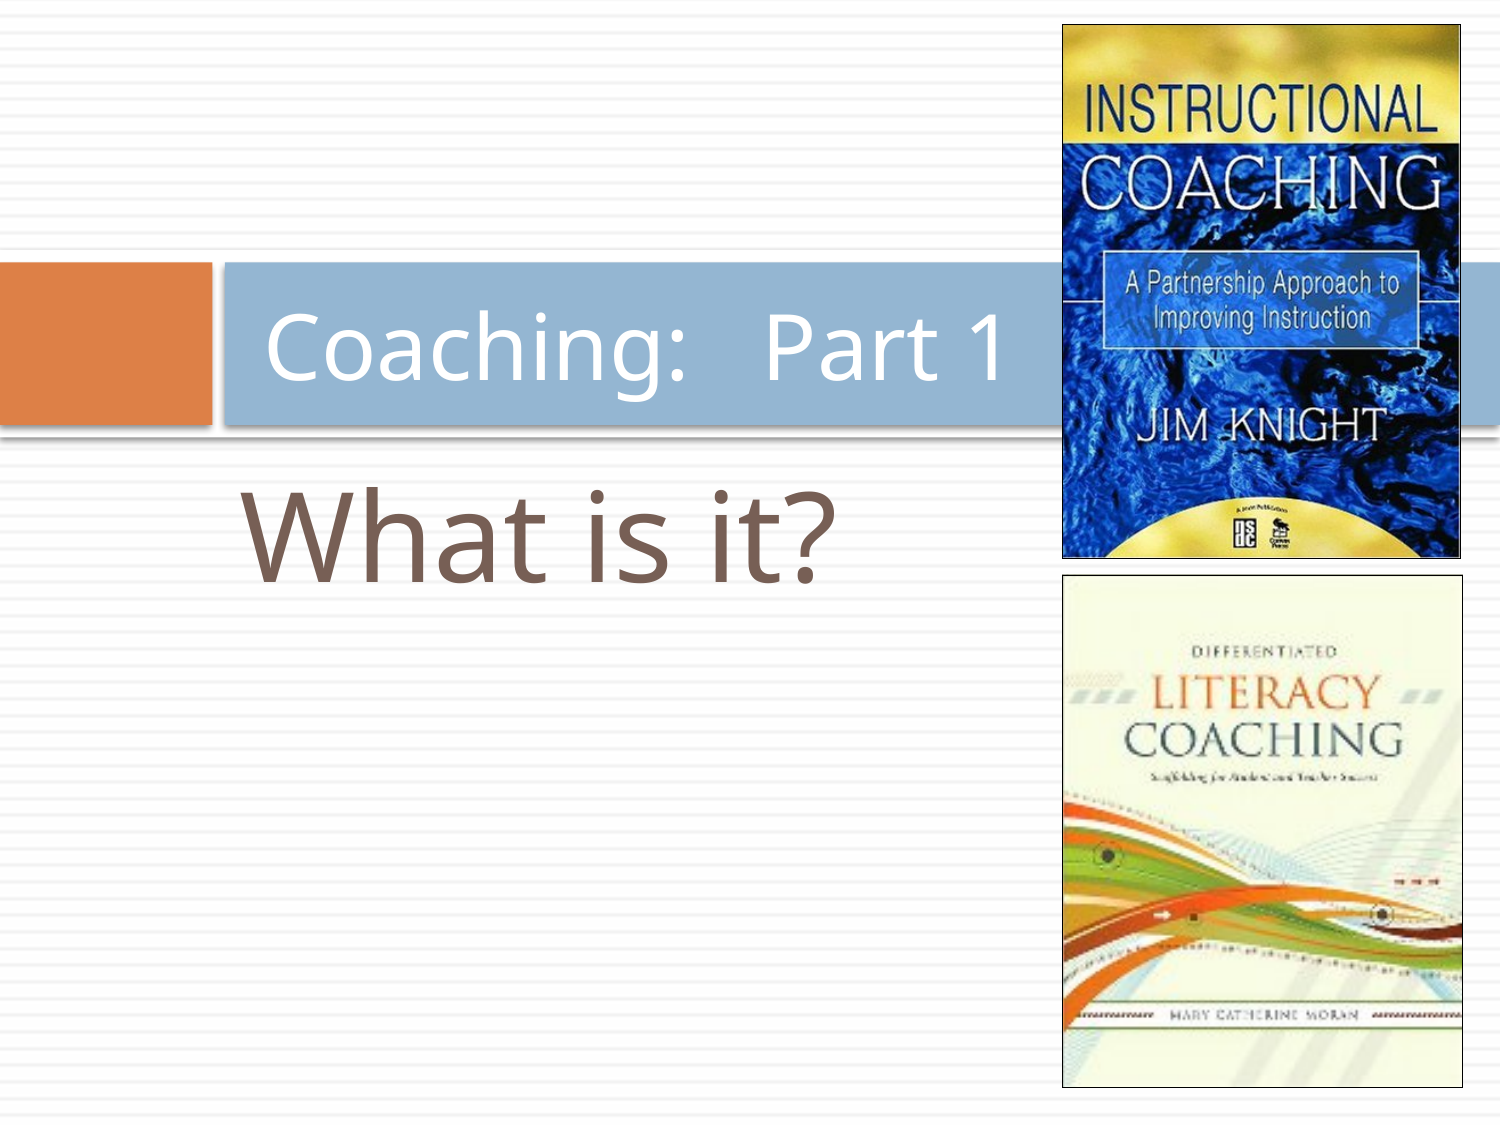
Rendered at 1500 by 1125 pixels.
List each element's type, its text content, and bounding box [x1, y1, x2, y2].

title Coaching: Part 1 [225, 262, 1056, 425]
picture [1062, 574, 1463, 1088]
picture [1062, 24, 1462, 560]
list What is it? [225, 450, 1394, 725]
title Coaching: Part 1 [1465, 262, 1475, 425]
